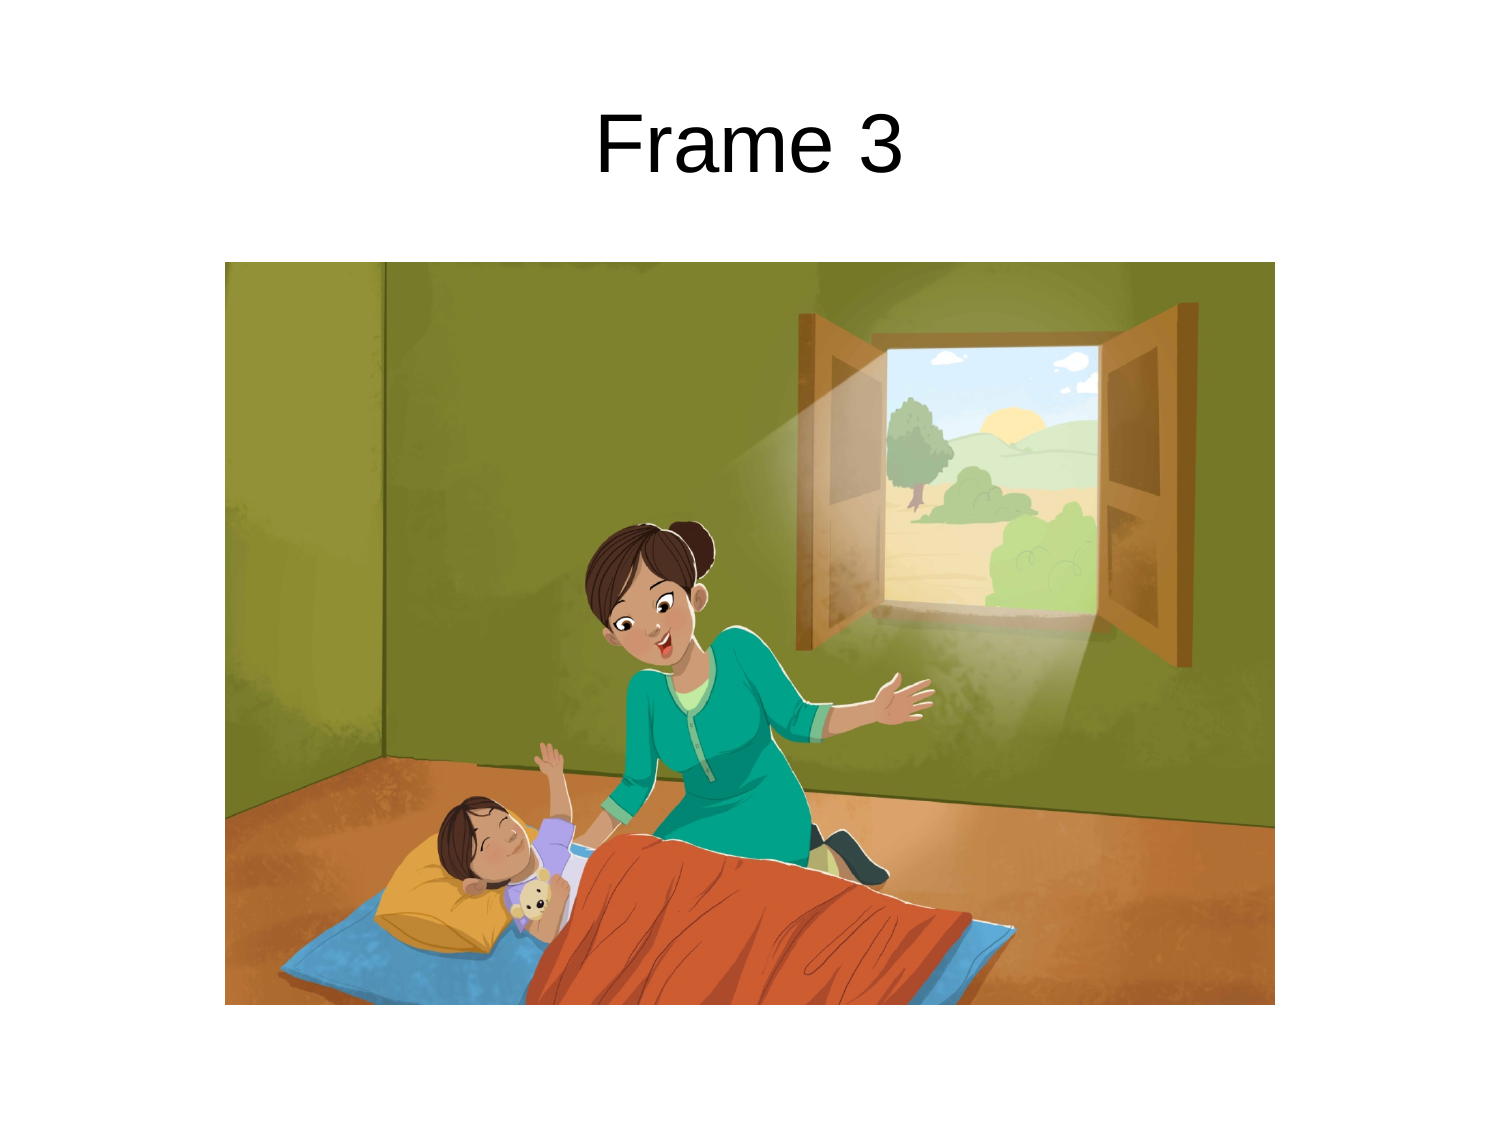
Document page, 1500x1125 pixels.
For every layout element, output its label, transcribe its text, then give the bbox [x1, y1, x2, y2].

title Frame 3 [75, 45, 1425, 233]
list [224, 262, 1275, 1006]
